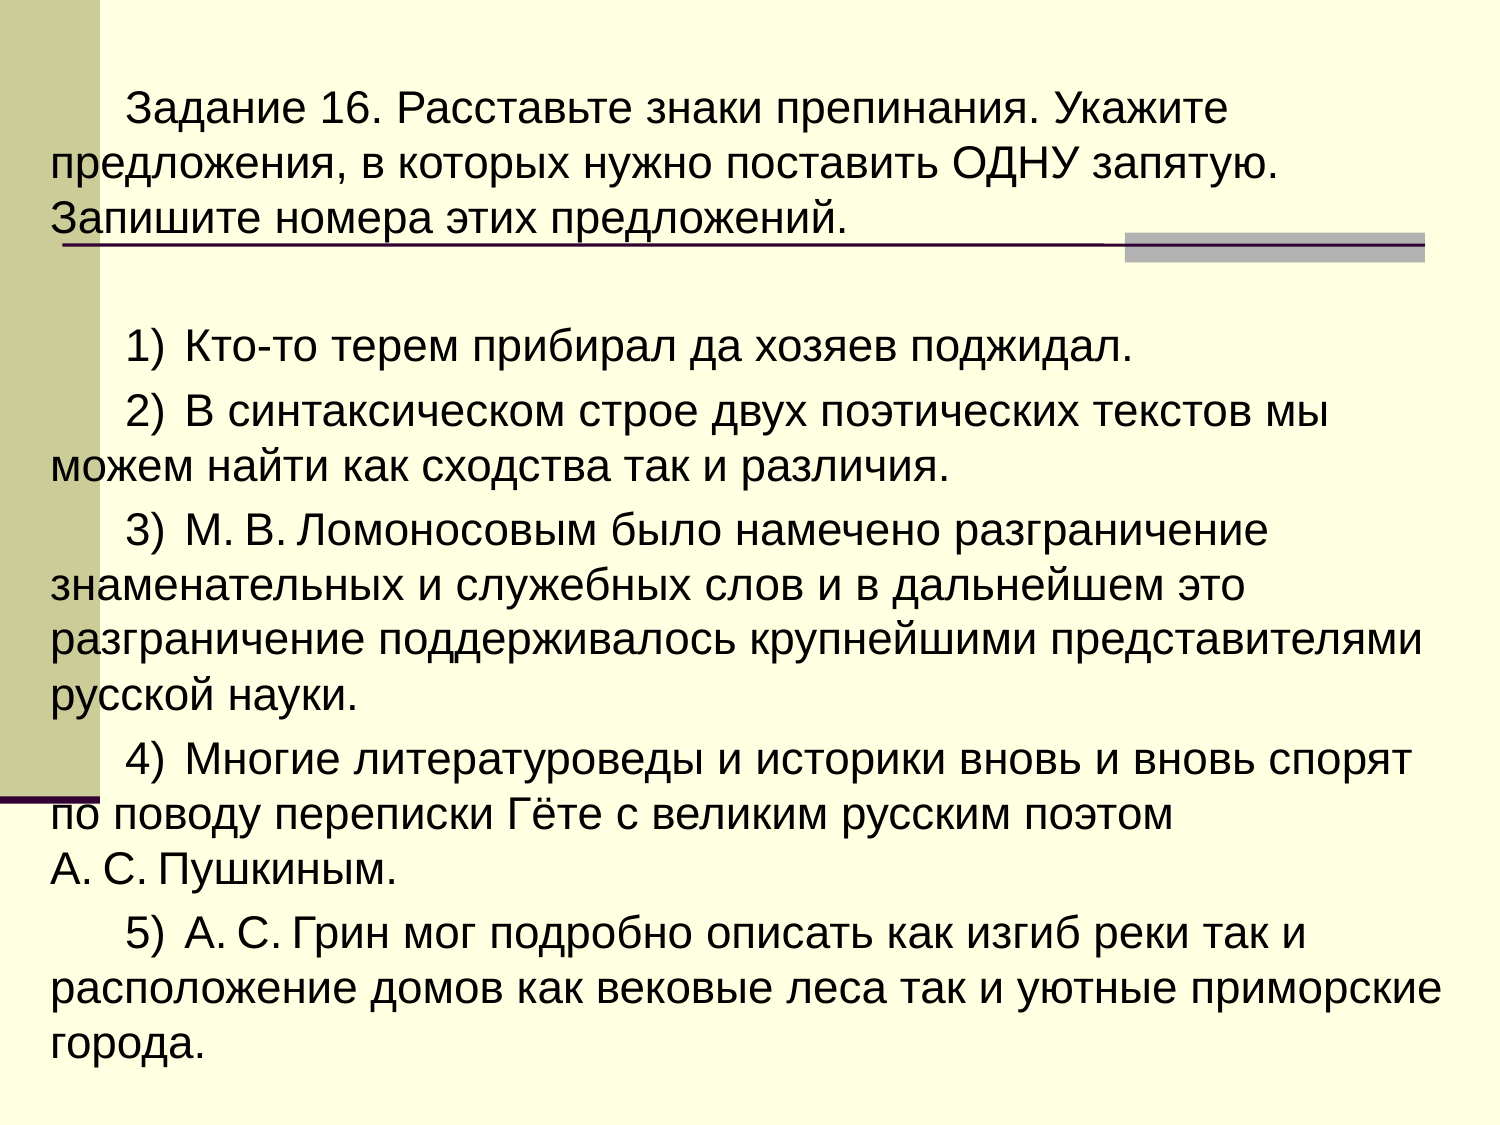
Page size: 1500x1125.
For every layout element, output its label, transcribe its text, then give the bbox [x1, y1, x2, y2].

list Задание 16. Расставьте знаки препинания. Укажите предложения, в которых нужно поставить ОДНУ запятую. Запишите номера этих предложений. 1) Кто-то терем прибирал да хозяев поджидал. 2) В синтаксическом строе двух поэтических текстов мы можем найти как сходства так и различия. 3) М. В. Ломоносовым было намечено разграничение знаменательных и служебных слов и в дальнейшем это разграничение поддерживалось крупнейшими представителями русской науки. 4) Многие литературоведы и историки вновь и вновь спорят по поводу переписки Гёте с великим русским поэтом А. С. Пушкиным. 5) А. С. Грин мог подробно описать как изгиб реки так и расположение домов как вековые леса так и уютные приморские города. [34, 70, 1466, 1006]
